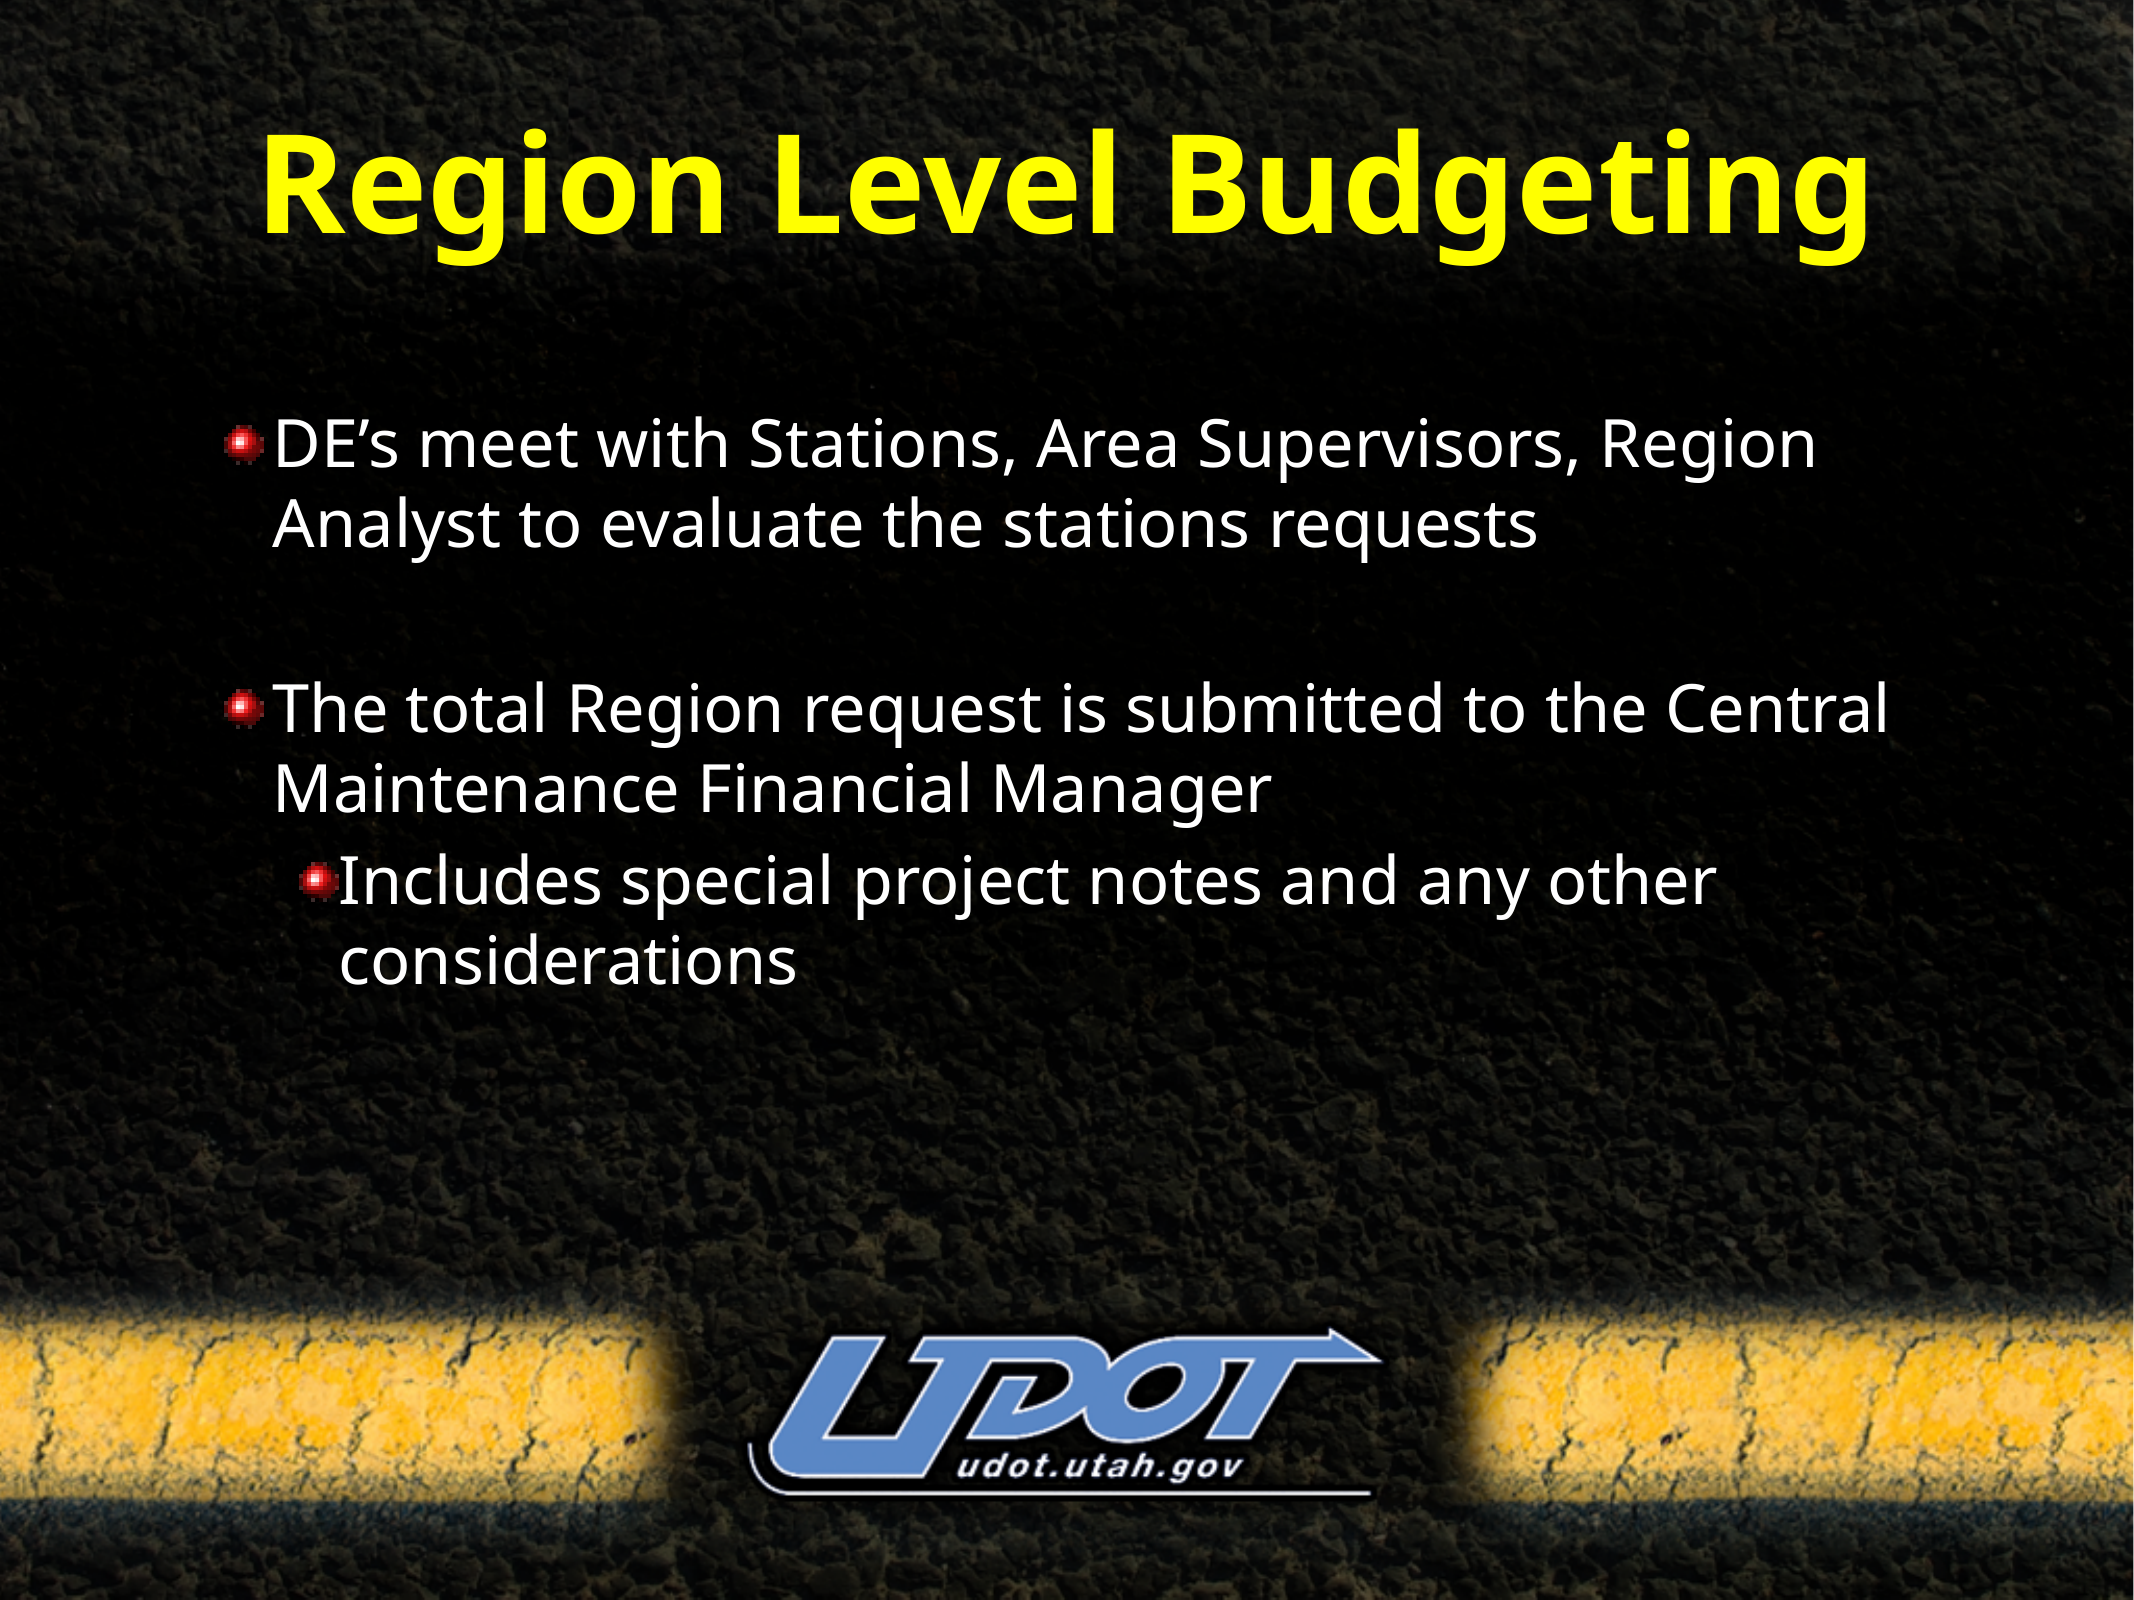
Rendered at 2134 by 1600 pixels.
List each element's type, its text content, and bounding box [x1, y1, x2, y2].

list DE’s meet with Stations, Area Supervisors, Region Analyst to evaluate the stations requests The total Region request is submitted to the Central Maintenance Financial Manager Includes special project notes and any other considerations [207, 299, 1926, 1176]
title Region Level Budgeting [207, 86, 1926, 299]
picture [0, 0, 2134, 1600]
